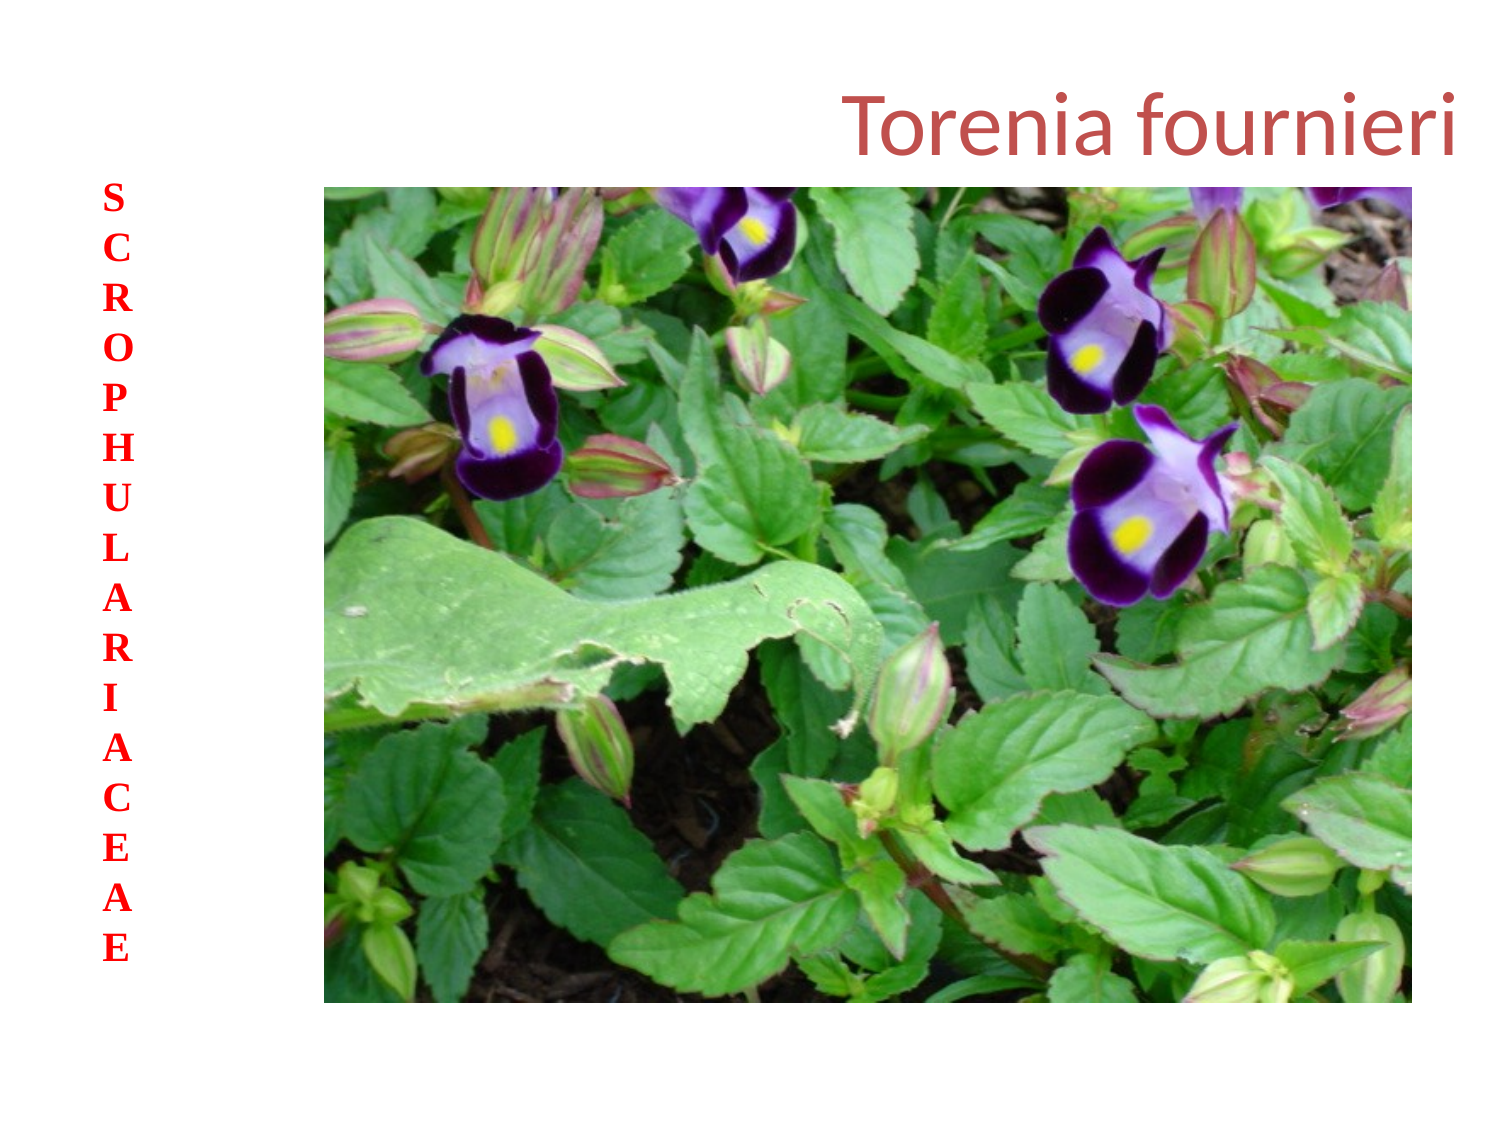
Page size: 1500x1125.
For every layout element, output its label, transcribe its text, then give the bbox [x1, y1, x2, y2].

picture [324, 187, 1412, 1003]
text_box SCROPHULARIACEAE [87, 162, 150, 978]
title Torenia fournieri [200, 24, 1475, 213]
